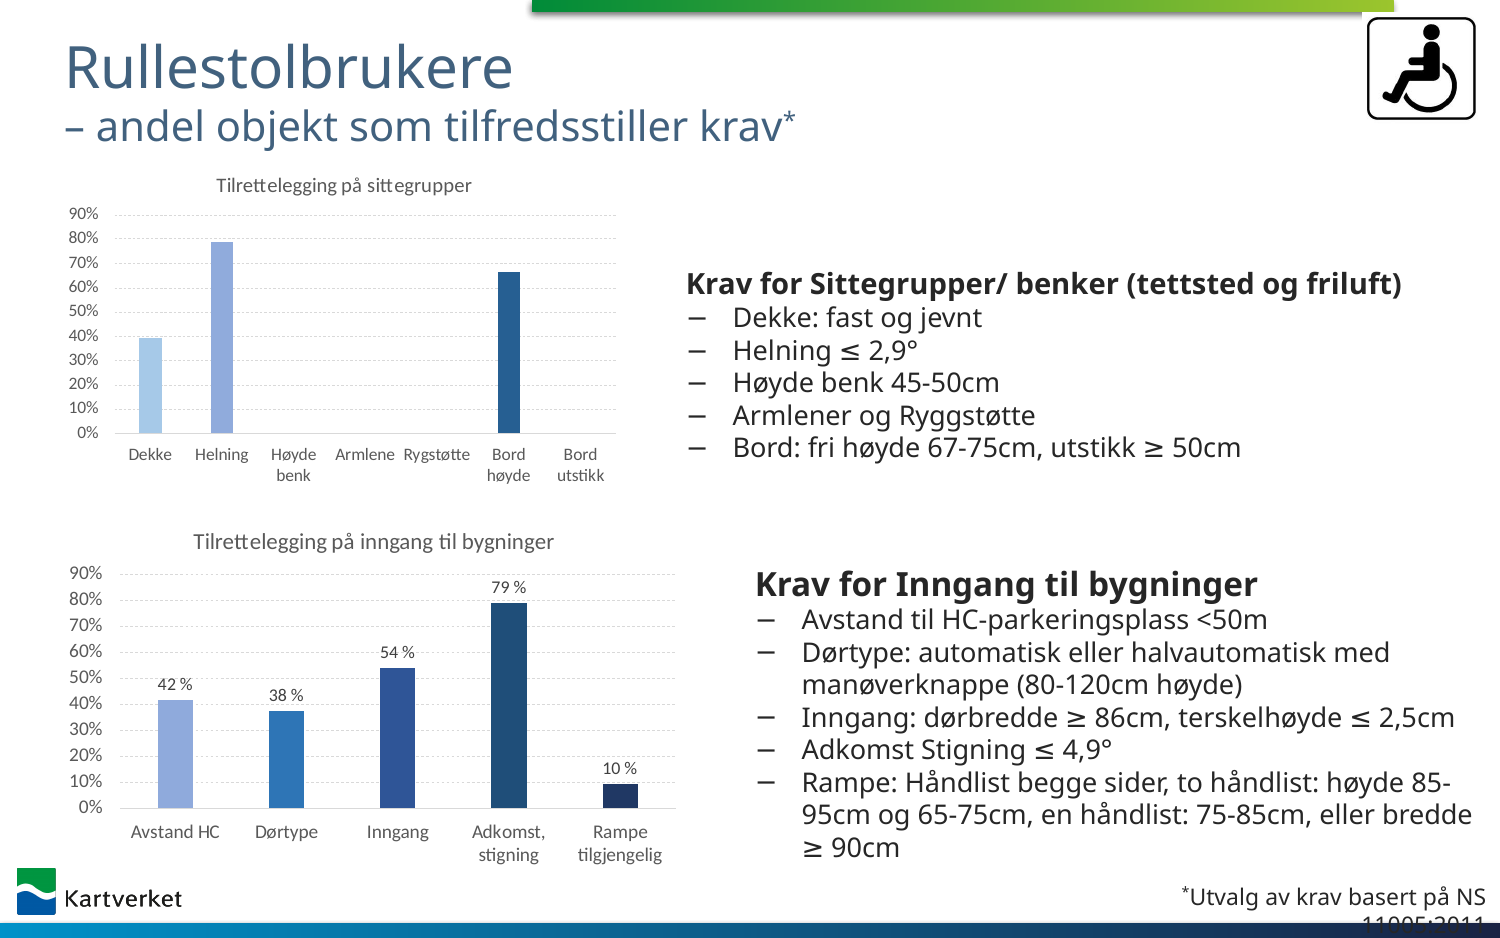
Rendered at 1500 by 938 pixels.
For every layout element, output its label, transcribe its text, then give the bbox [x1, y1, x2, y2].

picture [62, 520, 687, 874]
picture [1362, 12, 1481, 126]
picture [62, 166, 626, 492]
text_box Krav for Inngang til bygninger Avstand til HC-parkeringsplass <50m Dørtype: automatisk eller halvautomatisk med manøverknappe (80-120cm høyde) Inngang: dørbredde ≥ 86cm, terskelhøyde ≤ 2,5cm Adkomst Stigning ≤ 4,9° Rampe: Håndlist begge sider, to håndlist: høyde 85-95cm og 65-75cm, en håndlist: 75-85cm, eller bredde ≥ 90cm [740, 555, 1491, 870]
text_box Rullestolbrukere – andel objekt som tilfredsstiller krav* [49, 25, 1431, 158]
text_box *Utvalg av krav basert på NS 11005:2011 [1068, 873, 1500, 938]
text_box Krav for Sittegrupper/ benker (tettsted og friluft) Dekke: fast og jevnt Helning ≤ 2,9° Høyde benk 45-50cm Armlener og Ryggstøtte Bord: fri høyde 67-75cm, utstikk ≥ 50cm [670, 258, 1418, 471]
